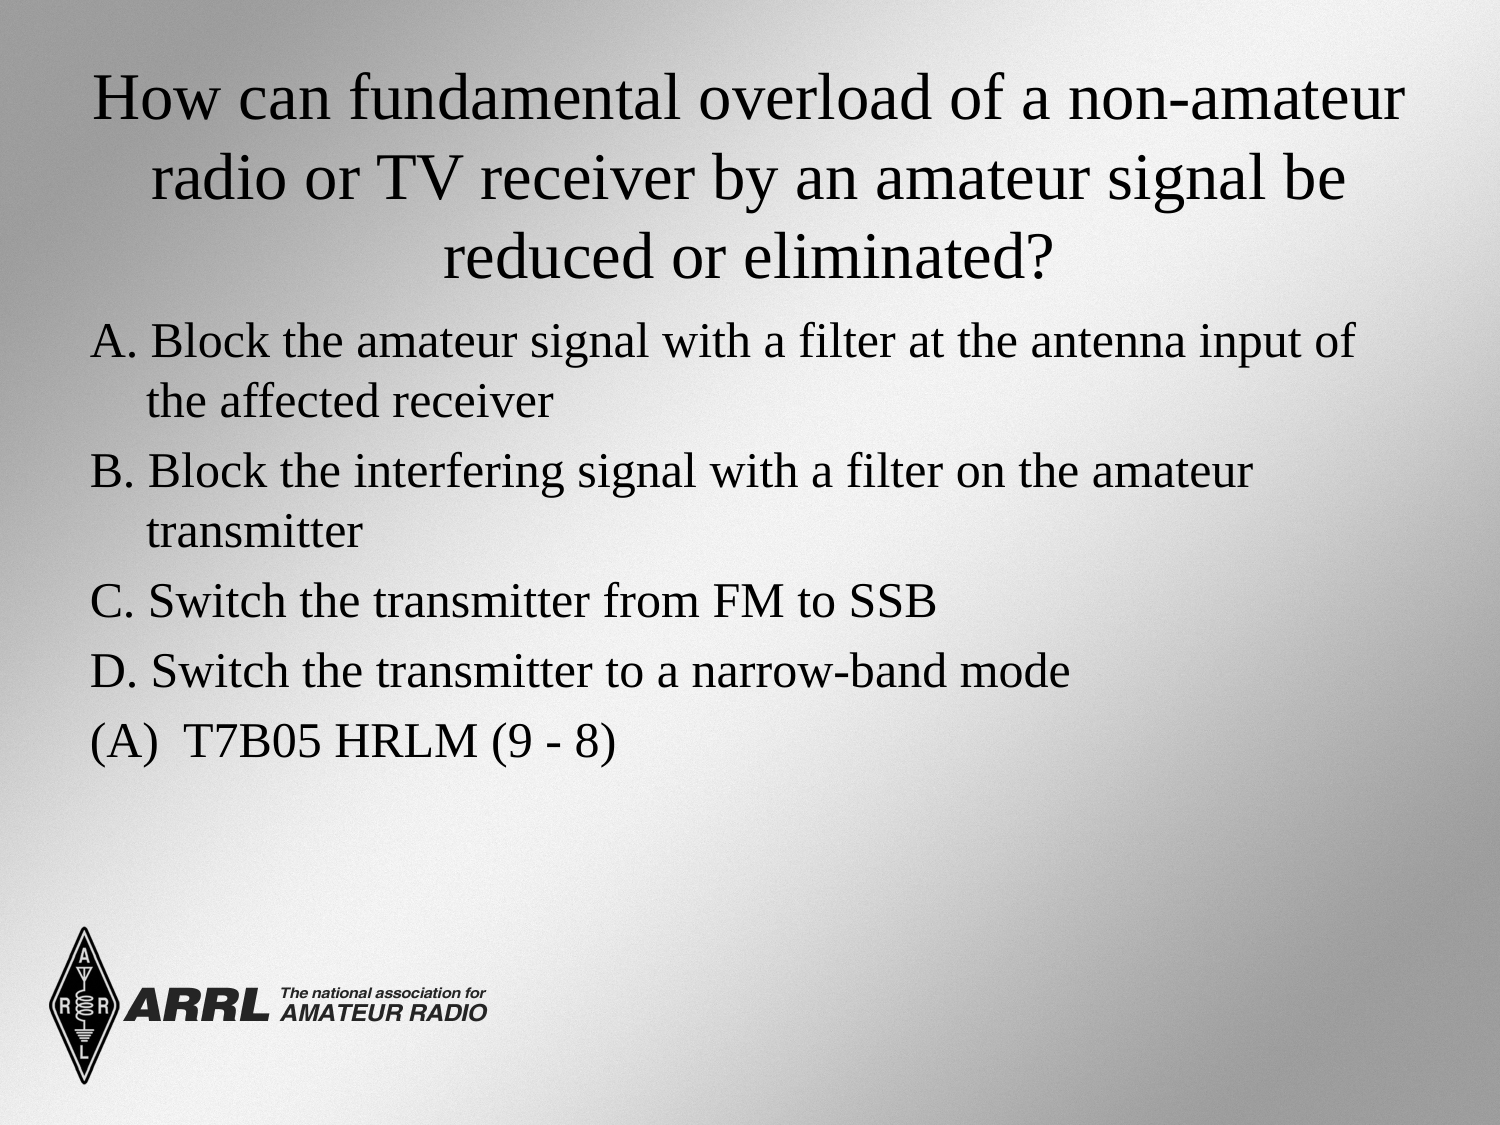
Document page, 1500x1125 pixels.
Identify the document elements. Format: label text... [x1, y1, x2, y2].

picture [0, 0, 1500, 1125]
list A. Block the amateur signal with a filter at the antenna input of the affected receiver B. Block the interfering signal with a filter on the amateur transmitter C. Switch the transmitter from FM to SSB D. Switch the transmitter to a narrow-band mode (A) T7B05 HRLM (9 - 8) [75, 299, 1425, 1005]
title How can fundamental overload of a non-amateur radio or TV receiver by an amateur signal be reduced or eliminated? [75, 45, 1425, 233]
